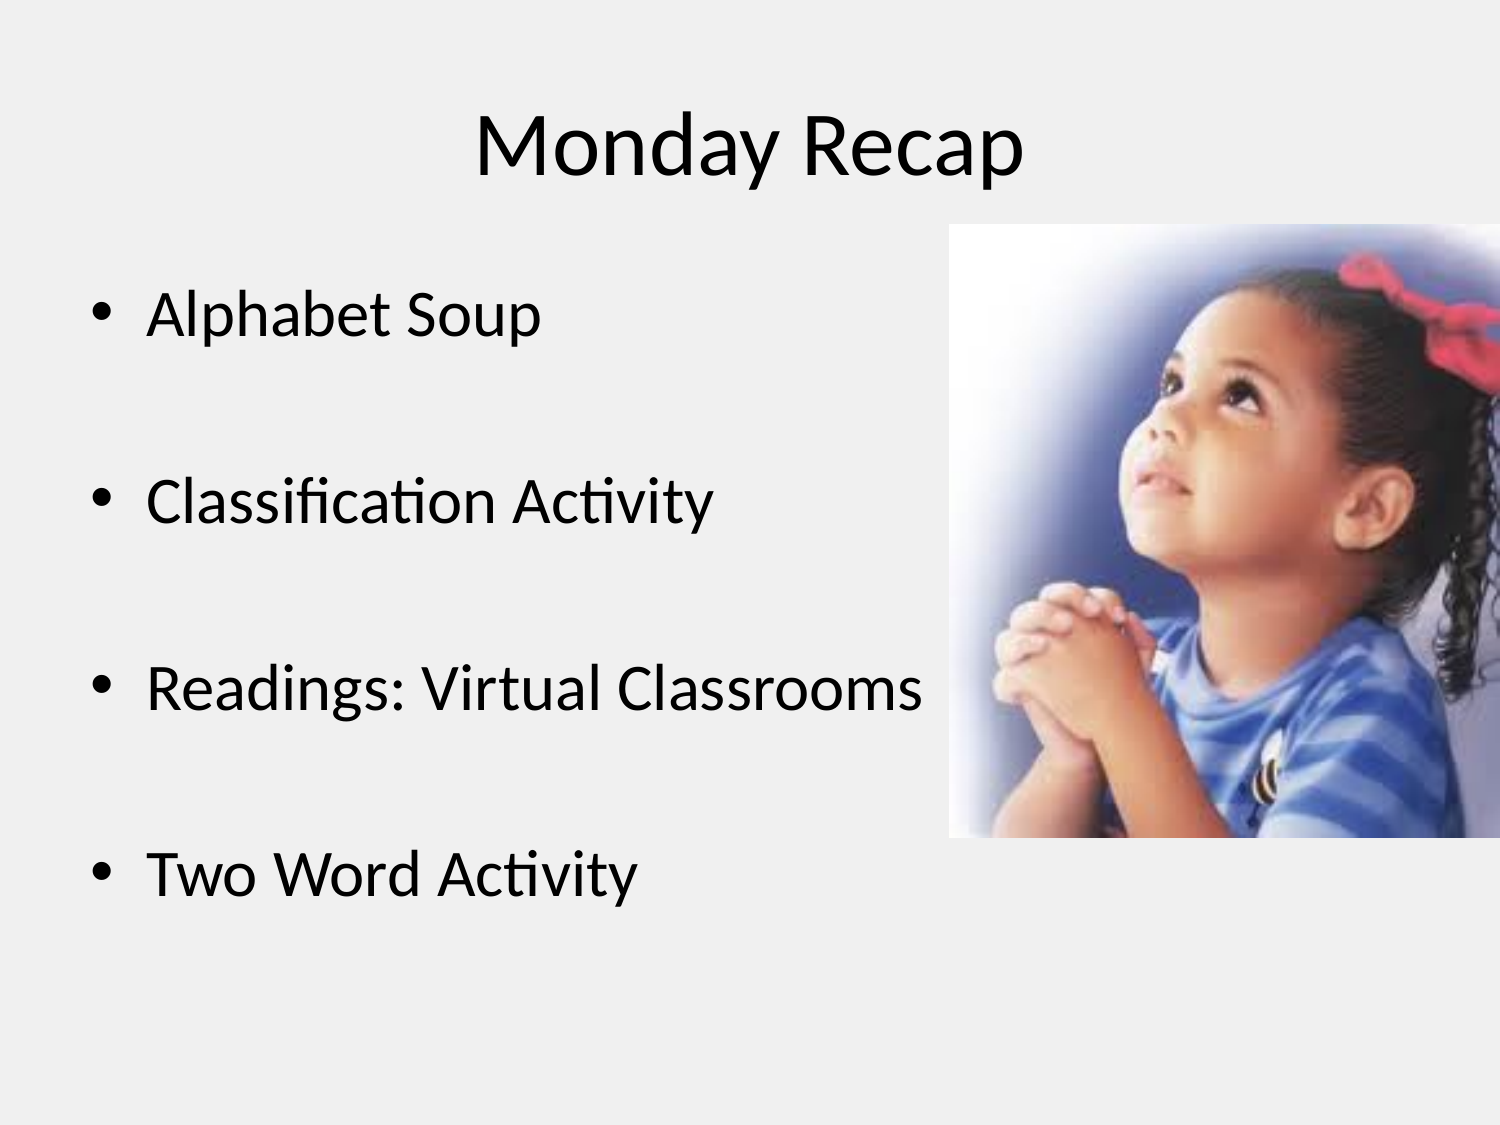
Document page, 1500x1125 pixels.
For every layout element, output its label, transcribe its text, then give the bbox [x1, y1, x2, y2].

picture [949, 224, 1500, 838]
list Alphabet Soup Classification Activity Readings: Virtual Classrooms Two Word Activity [75, 262, 1425, 1005]
title Monday Recap [75, 45, 1425, 233]
